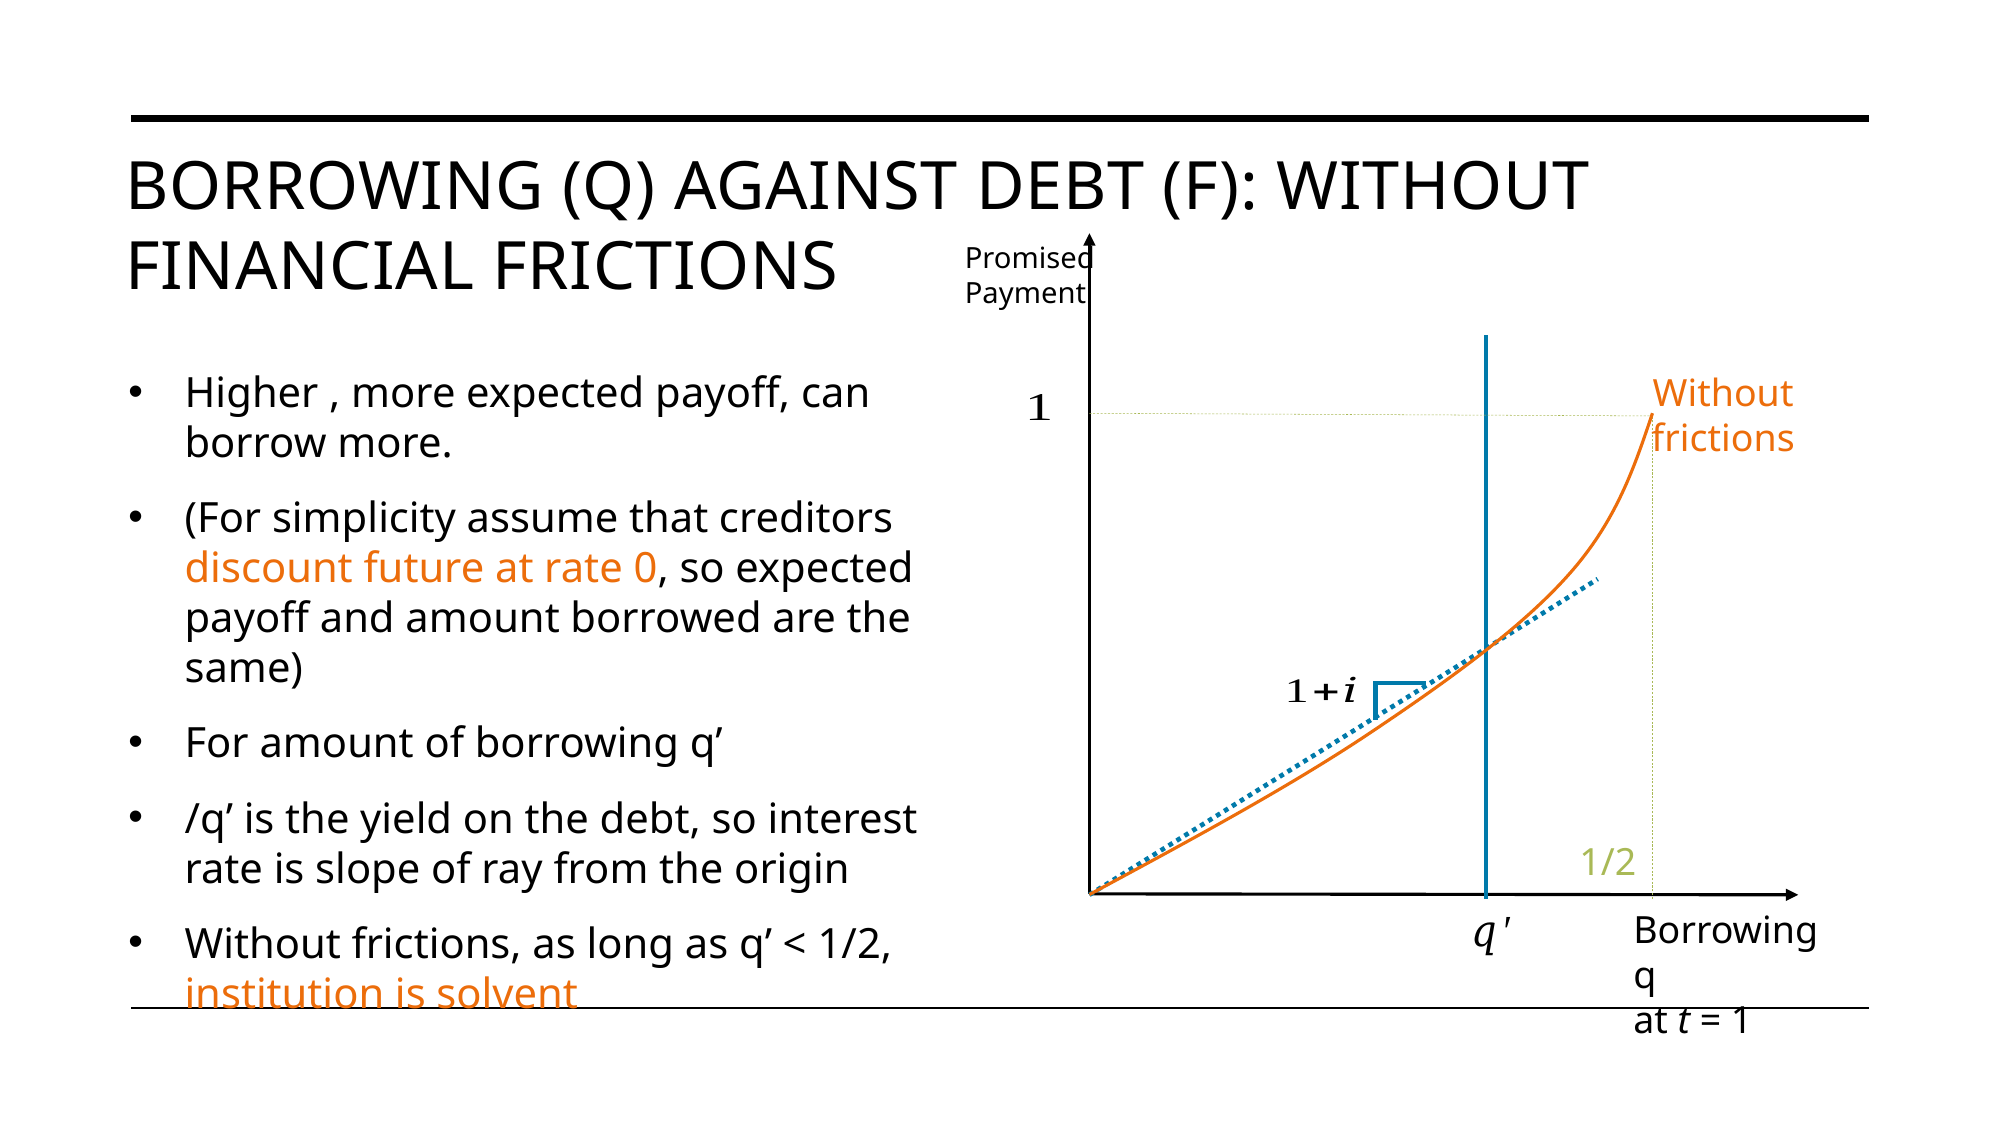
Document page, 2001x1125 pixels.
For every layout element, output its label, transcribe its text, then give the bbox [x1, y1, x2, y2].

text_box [970, 233, 1862, 1005]
title borrowing (q) against debt (F): without financial Frictions [109, 135, 1862, 322]
